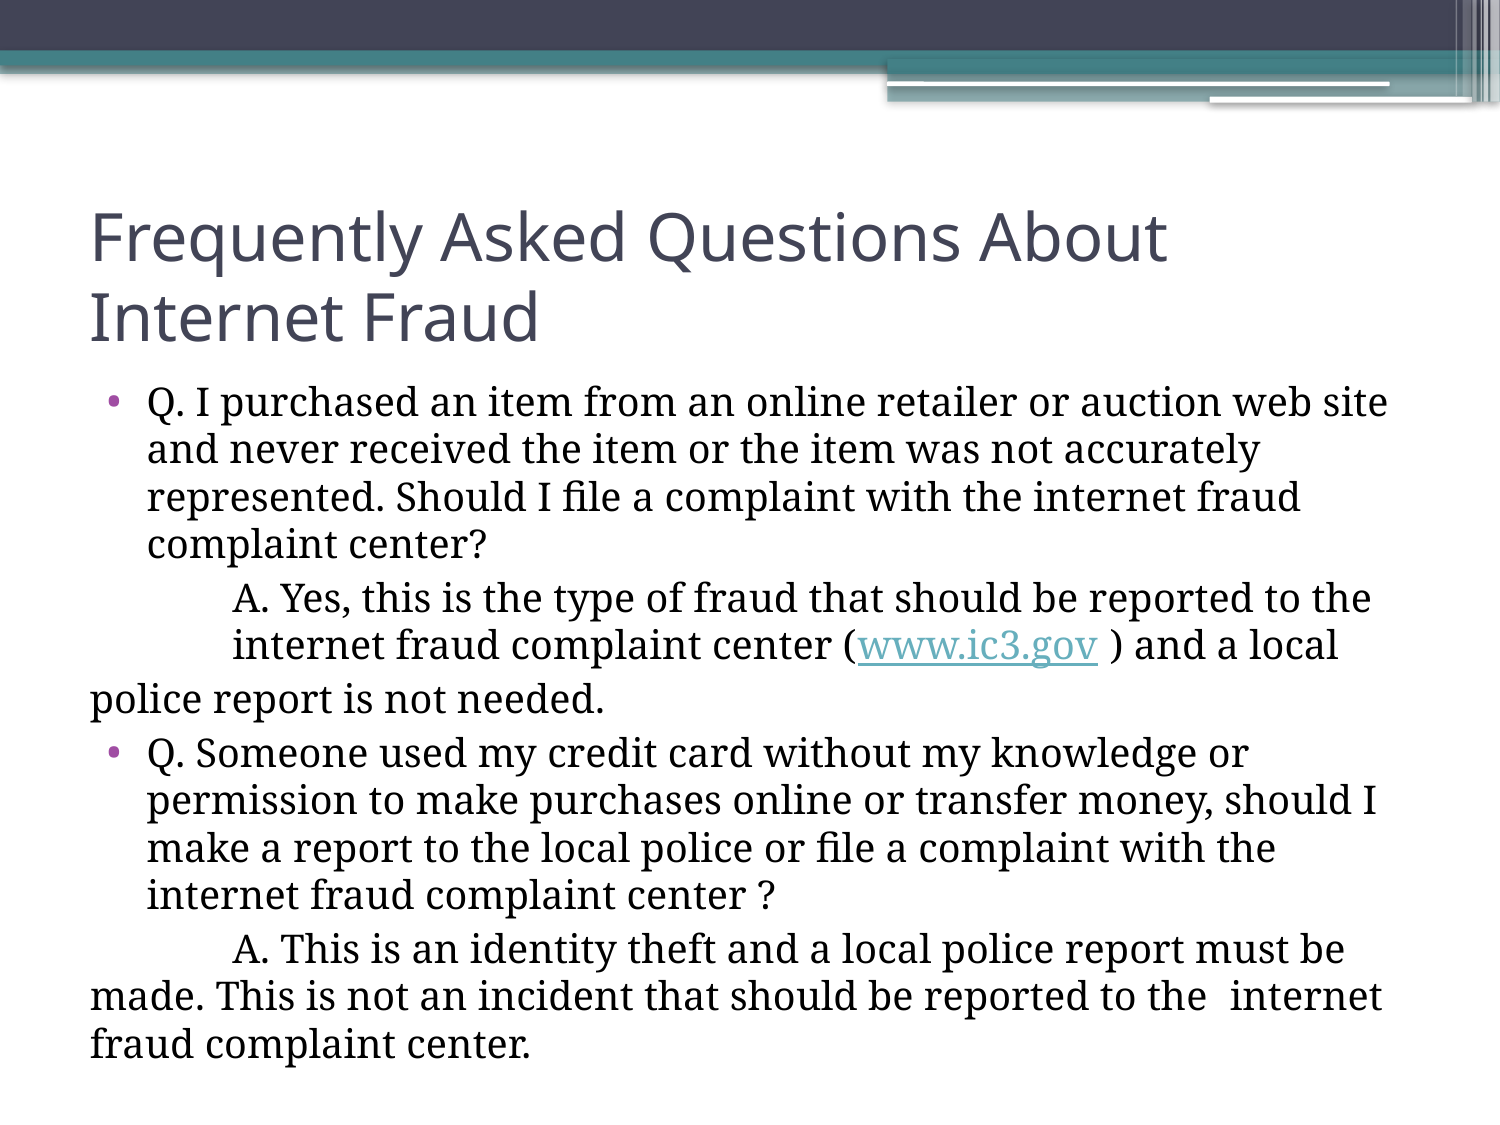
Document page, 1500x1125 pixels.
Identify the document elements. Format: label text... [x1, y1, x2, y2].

list Q. I purchased an item from an online retailer or auction web site and never received the item or the item was not accurately represented. Should I file a complaint with the internet fraud complaint center? A. Yes, this is the type of fraud that should be reported to the internet fraud complaint center (www.ic3.gov ) and a local police report is not needed. Q. Someone used my credit card without my knowledge or permission to make purchases online or transfer money, should I make a report to the local police or file a complaint with the internet fraud complaint center ? A. This is an identity theft and a local police report must be made. This is not an incident that should be reported to the internet fraud complaint center. [75, 368, 1425, 1079]
title Frequently Asked Questions About Internet Fraud [75, 187, 1425, 363]
